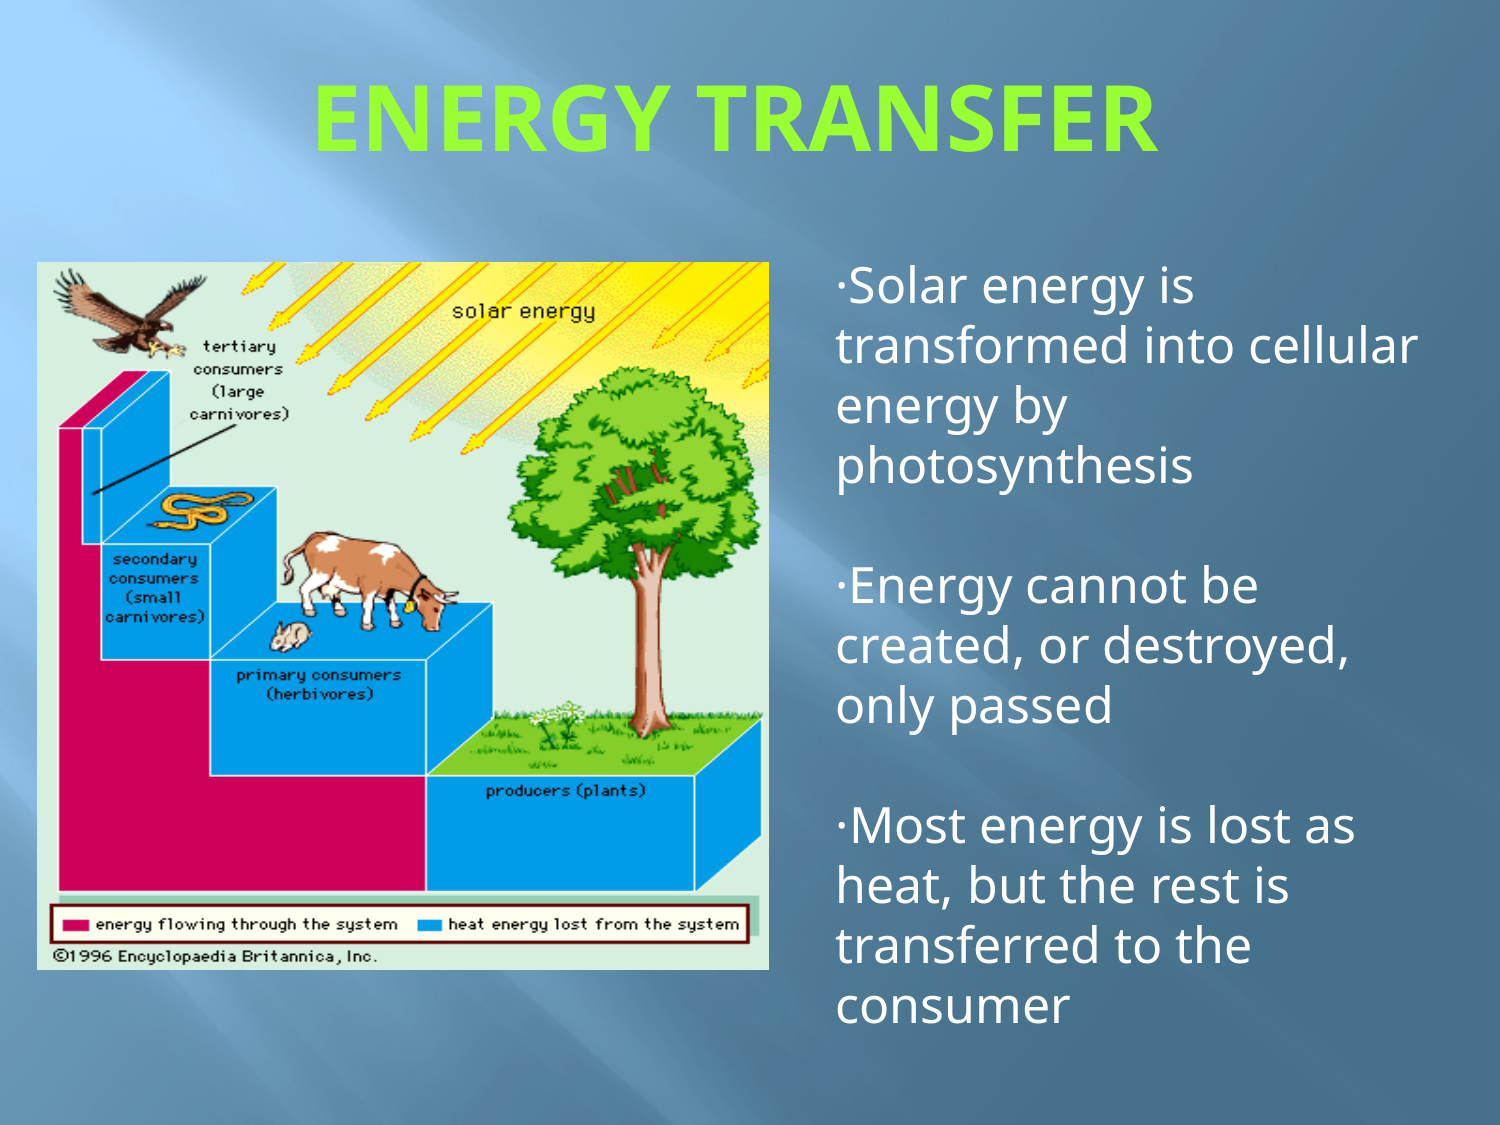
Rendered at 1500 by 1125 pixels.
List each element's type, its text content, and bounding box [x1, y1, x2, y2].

text_box ·Solar energy is transformed into cellular energy by photosynthesis ·Energy cannot be created, or destroyed, only passed ·Most energy is lost as heat, but the rest is transferred to the consumer [823, 247, 1450, 1041]
text_box ENERGY TRANSFER [44, 52, 1425, 176]
picture [37, 262, 769, 970]
